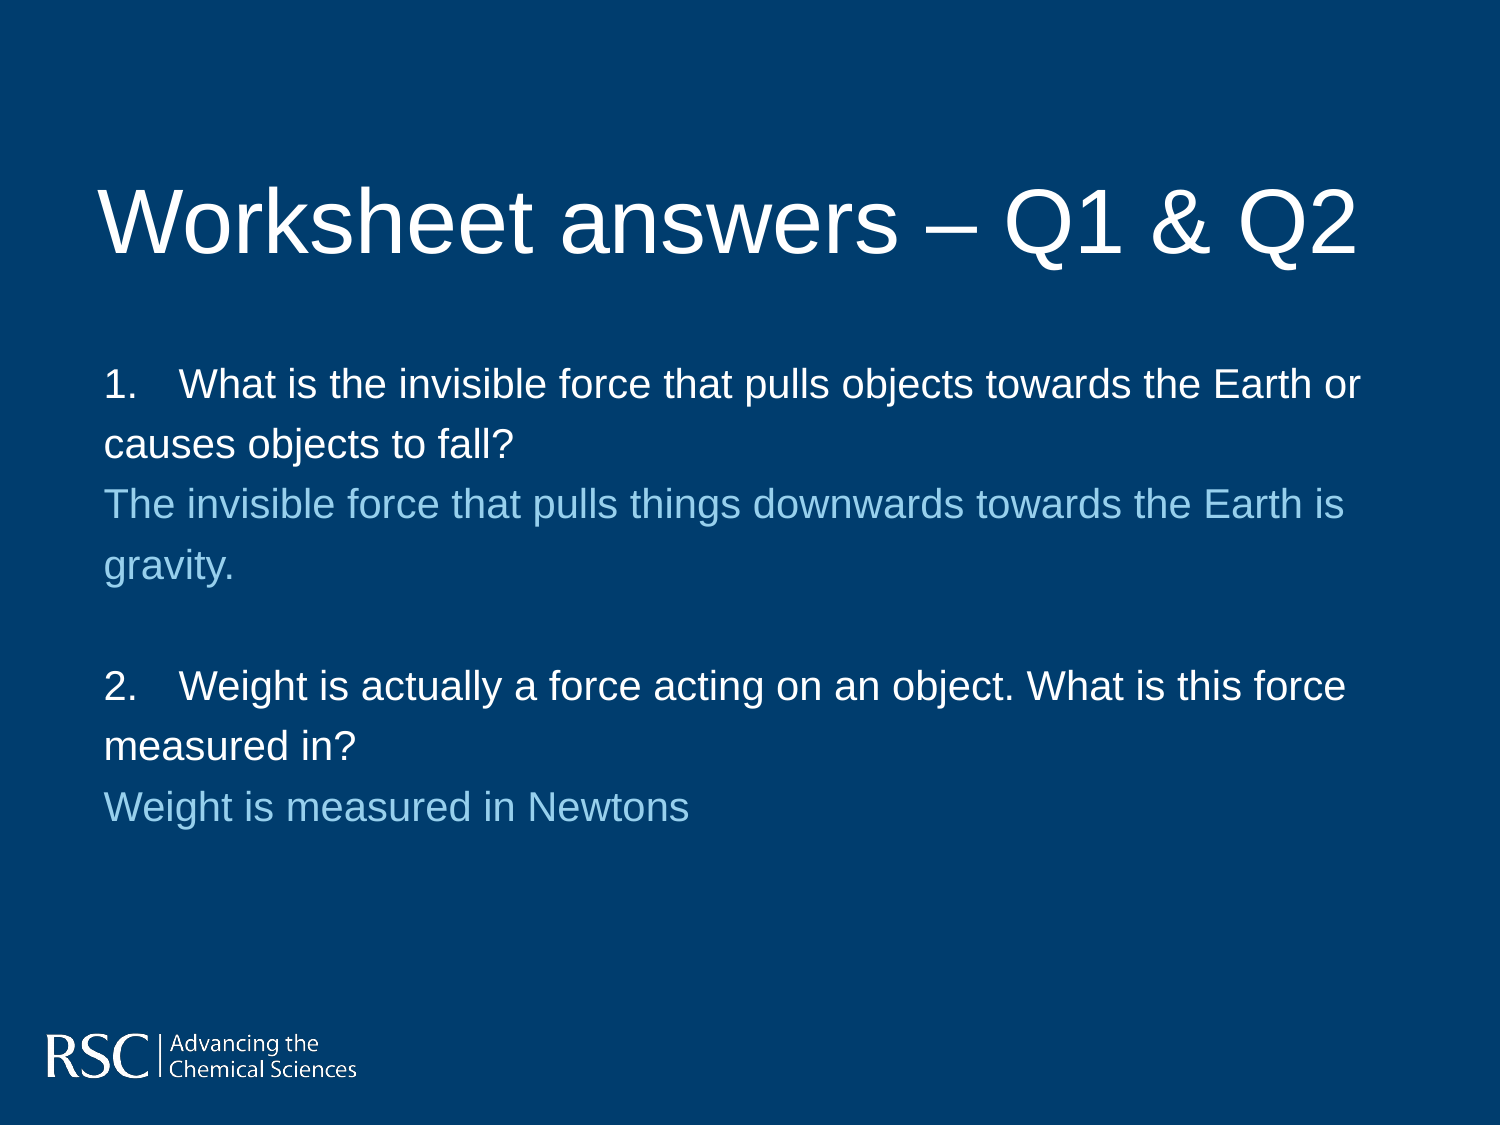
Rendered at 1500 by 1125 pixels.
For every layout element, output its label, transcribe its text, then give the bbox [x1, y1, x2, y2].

text_box What is the invisible force that pulls objects towards the Earth or causes objects to fall? The invisible force that pulls things downwards towards the Earth is gravity. Weight is actually a force acting on an object. What is this force measured in? Weight is measured in Newtons [88, 313, 1439, 1000]
text_box Worksheet answers – Q1 & Q2 [82, 154, 1489, 280]
picture [42, 1028, 362, 1082]
